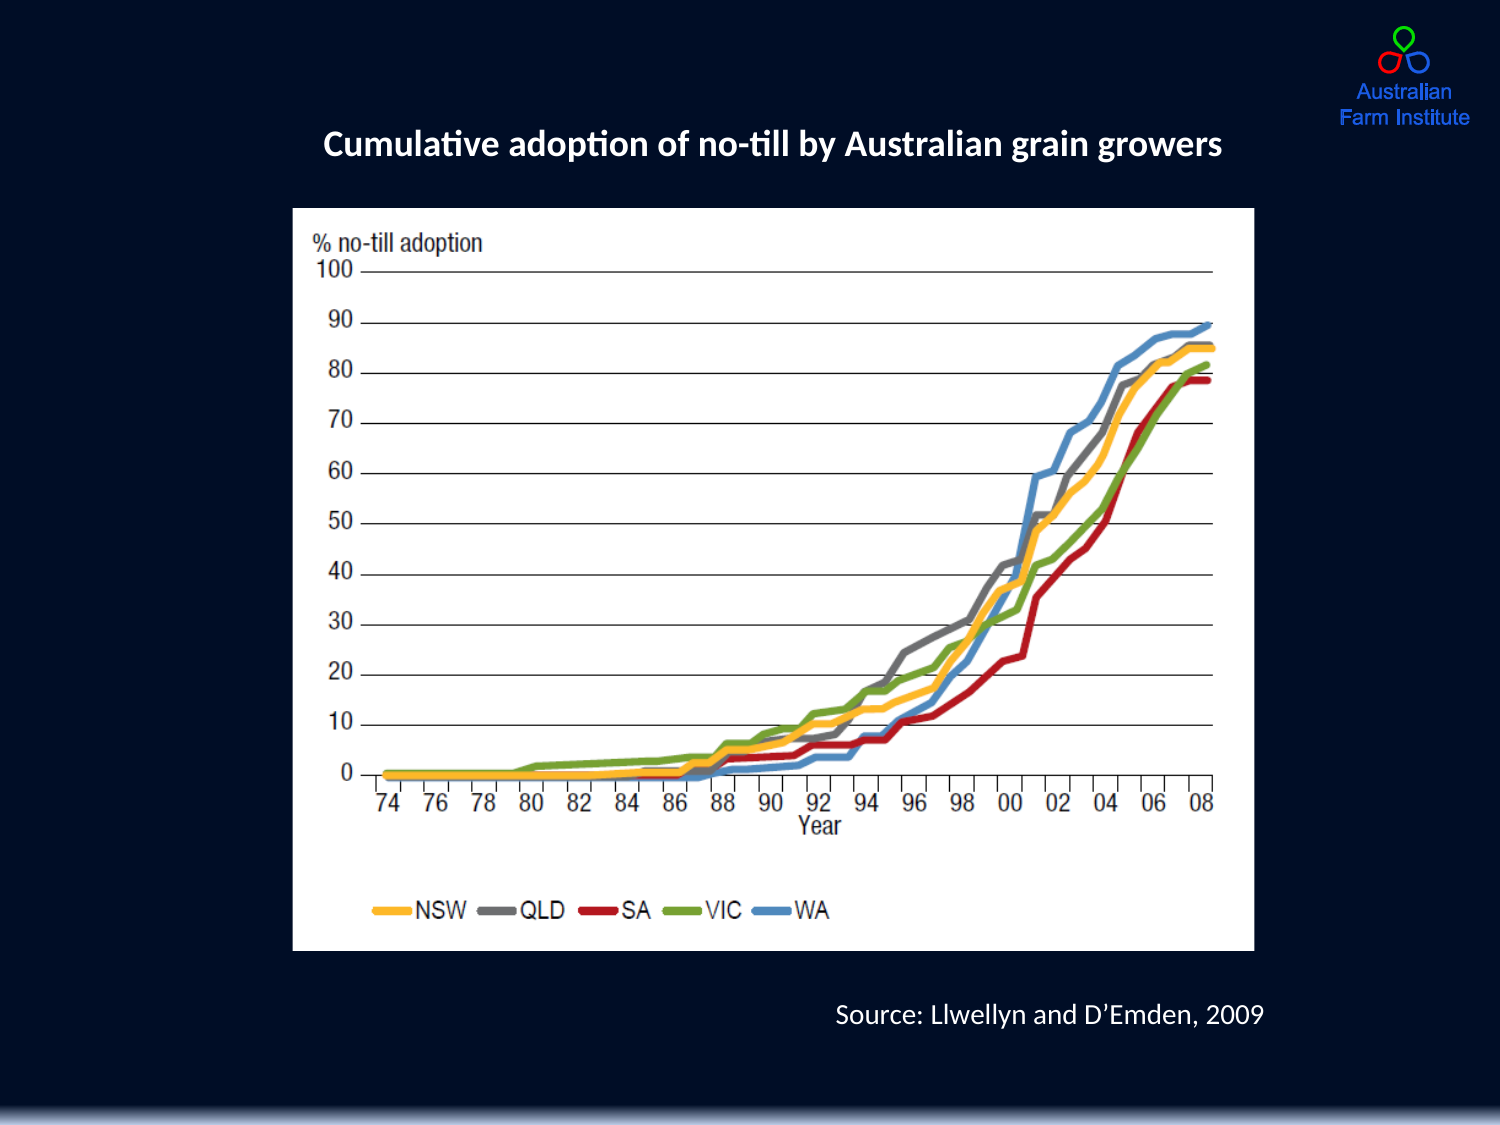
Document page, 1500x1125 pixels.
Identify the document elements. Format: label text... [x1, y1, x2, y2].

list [292, 207, 1255, 951]
text_box Cumulative adoption of no-till by Australian grain growers [253, 111, 1294, 172]
text_box Source: Llwellyn and D’Emden, 2009 [820, 987, 1306, 1038]
